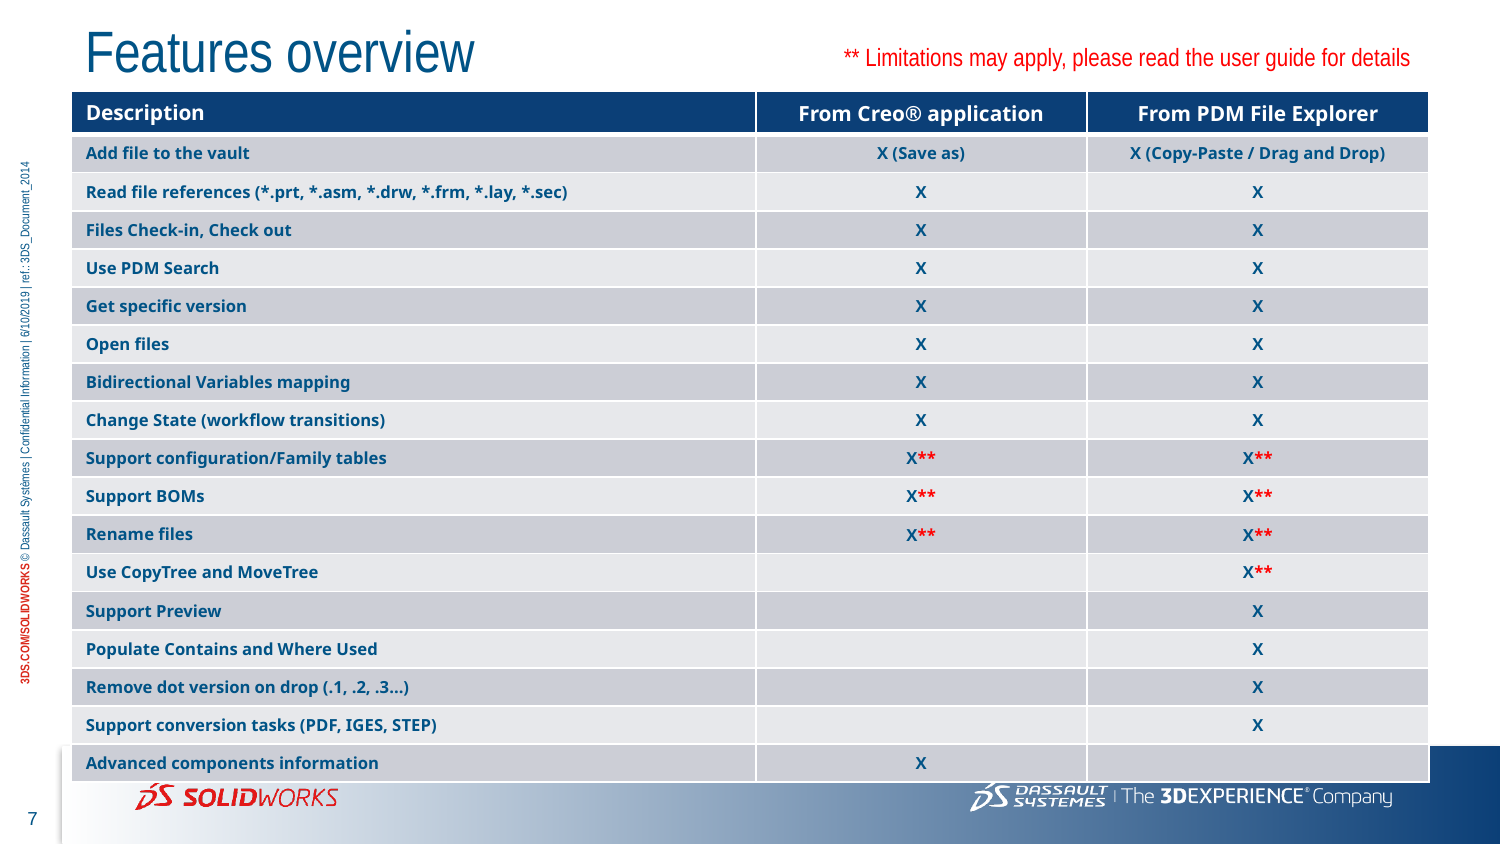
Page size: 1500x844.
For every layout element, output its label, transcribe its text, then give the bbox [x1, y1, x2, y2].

table_cell Use PDM Search [72, 250, 755, 286]
table_cell Remove dot version on drop (.1, .2, .3…) [72, 669, 755, 705]
table_cell X [1088, 288, 1428, 324]
picture [135, 783, 338, 810]
table_cell [757, 631, 1086, 667]
table_cell Read file references (*.prt, *.asm, *.drw, *.frm, *.lay, *.sec) [72, 173, 755, 210]
table_header Description [72, 92, 755, 132]
table_cell [757, 669, 1086, 705]
table_cell X [1088, 364, 1428, 400]
table_cell X [757, 745, 1086, 781]
table_cell Open files [72, 326, 755, 362]
table_cell Change State (workflow transitions) [72, 402, 755, 438]
table_cell X (Save as) [757, 137, 1086, 172]
table_cell Support conversion tasks (PDF, IGES, STEP) [72, 707, 755, 743]
table_cell X [1088, 592, 1428, 629]
table_cell X [1088, 631, 1428, 667]
table_header From Creo® application [757, 92, 1086, 132]
table_cell X [757, 288, 1086, 324]
table_cell X** [1088, 478, 1428, 514]
title Features overview [70, 18, 1371, 80]
picture [962, 783, 1400, 812]
table_cell Rename files [72, 516, 755, 553]
table_cell Use CopyTree and MoveTree [72, 554, 755, 591]
table_cell X [757, 326, 1086, 362]
table_cell [1088, 745, 1428, 781]
table_cell X [1088, 707, 1428, 743]
table_cell X [757, 402, 1086, 438]
table_cell X [1088, 212, 1428, 248]
table_cell X** [1088, 516, 1428, 553]
table_cell X [757, 364, 1086, 400]
table_cell X** [757, 516, 1086, 553]
table_cell Bidirectional Variables mapping [72, 364, 755, 400]
table_cell X** [1088, 440, 1428, 476]
table_cell [757, 554, 1086, 591]
table_cell Support configuration/Family tables [72, 440, 755, 476]
table_cell X** [757, 440, 1086, 476]
table_cell X [1088, 326, 1428, 362]
table_cell X [1088, 173, 1428, 210]
table_cell Support BOMs [72, 478, 755, 514]
table_cell X [1088, 402, 1428, 438]
table_cell X [757, 173, 1086, 210]
table_cell X** [757, 478, 1086, 514]
text_box ** Limitations may apply, please read the user guide for details [828, 34, 1428, 79]
table_cell Support Preview [72, 592, 755, 629]
table_cell X** [1088, 554, 1428, 591]
table_cell Add file to the vault [72, 137, 755, 172]
table_cell Advanced components information [72, 745, 755, 781]
table_cell [757, 707, 1086, 743]
table_cell Get specific version [72, 288, 755, 324]
table_cell X (Copy-Paste / Drag and Drop) [1088, 137, 1428, 172]
table_cell Files Check-in, Check out [72, 212, 755, 248]
table_cell X [1088, 669, 1428, 705]
table_header From PDM File Explorer [1088, 92, 1428, 132]
table_cell [757, 592, 1086, 629]
table_cell X [757, 212, 1086, 248]
table_cell X [1088, 250, 1428, 286]
table_cell X [757, 250, 1086, 286]
table_cell Populate Contains and Where Used [72, 631, 755, 667]
